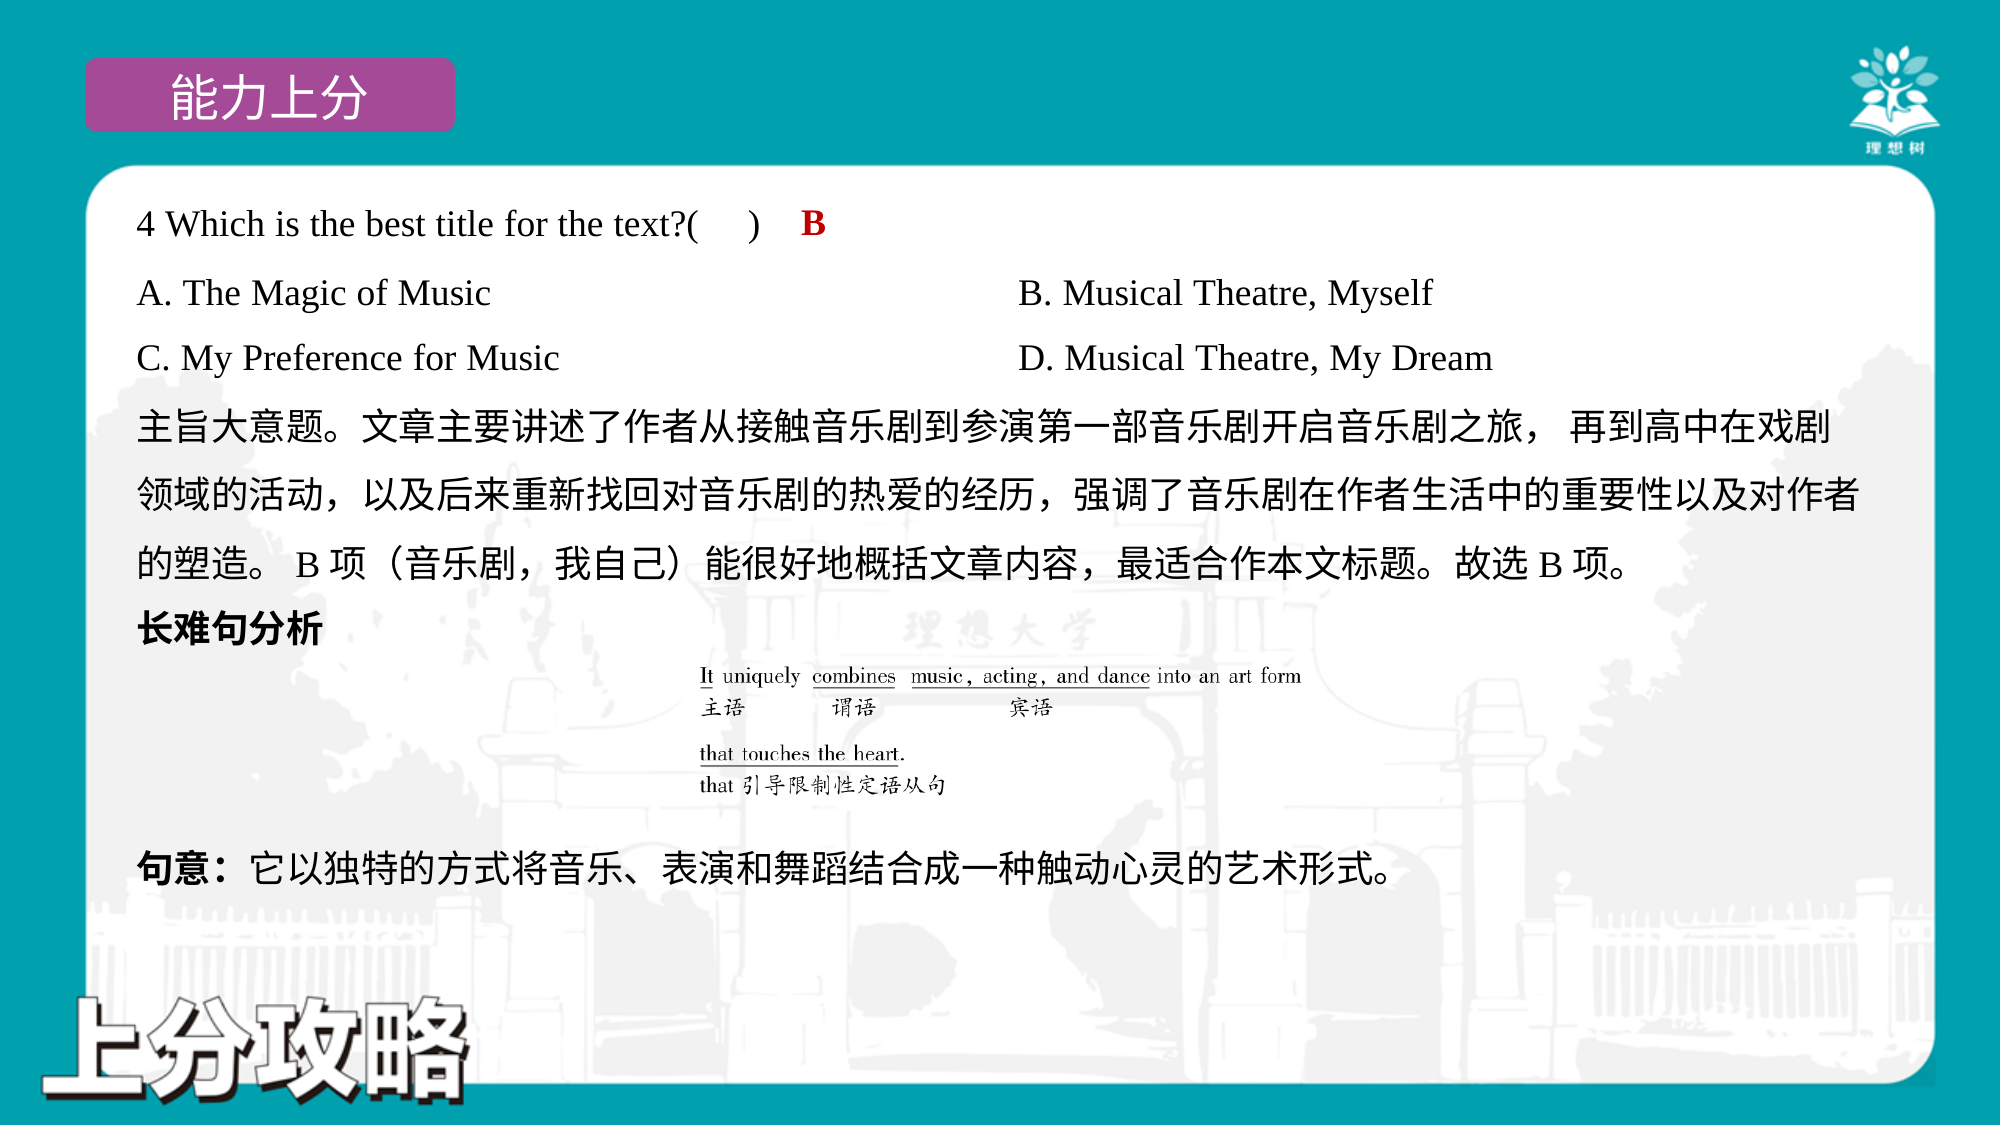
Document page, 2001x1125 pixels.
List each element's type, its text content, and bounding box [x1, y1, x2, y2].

text_box 主旨大意题。文章主要讲述了作者从接触音乐剧到参演第一部音乐剧开启音乐剧之旅， 再到高中在戏剧 领域的活动，以及后来重新找回对音乐剧的热爱的经历，强调了音乐剧在作者生活中的重要性以及对作者 的塑造。B项（音乐剧，我自己）能很好地概括文章内容，最适合作本文标题。故选B项。 长难句分析 [136, 379, 1865, 643]
text_box 句意：它以独特的方式将音乐、表演和舞蹈结合成一种触动心灵的艺术形式。 [136, 823, 1865, 883]
text_box B [787, 176, 840, 236]
text_box A. The Magic of Music B. Musical Theatre, Myself C. My Preference for Music D. Musical Theatre, My Dream [136, 244, 1865, 371]
picture [0, 0, 2000, 1125]
text_box 4 Which is the best title for the text?( ) [136, 176, 1865, 237]
